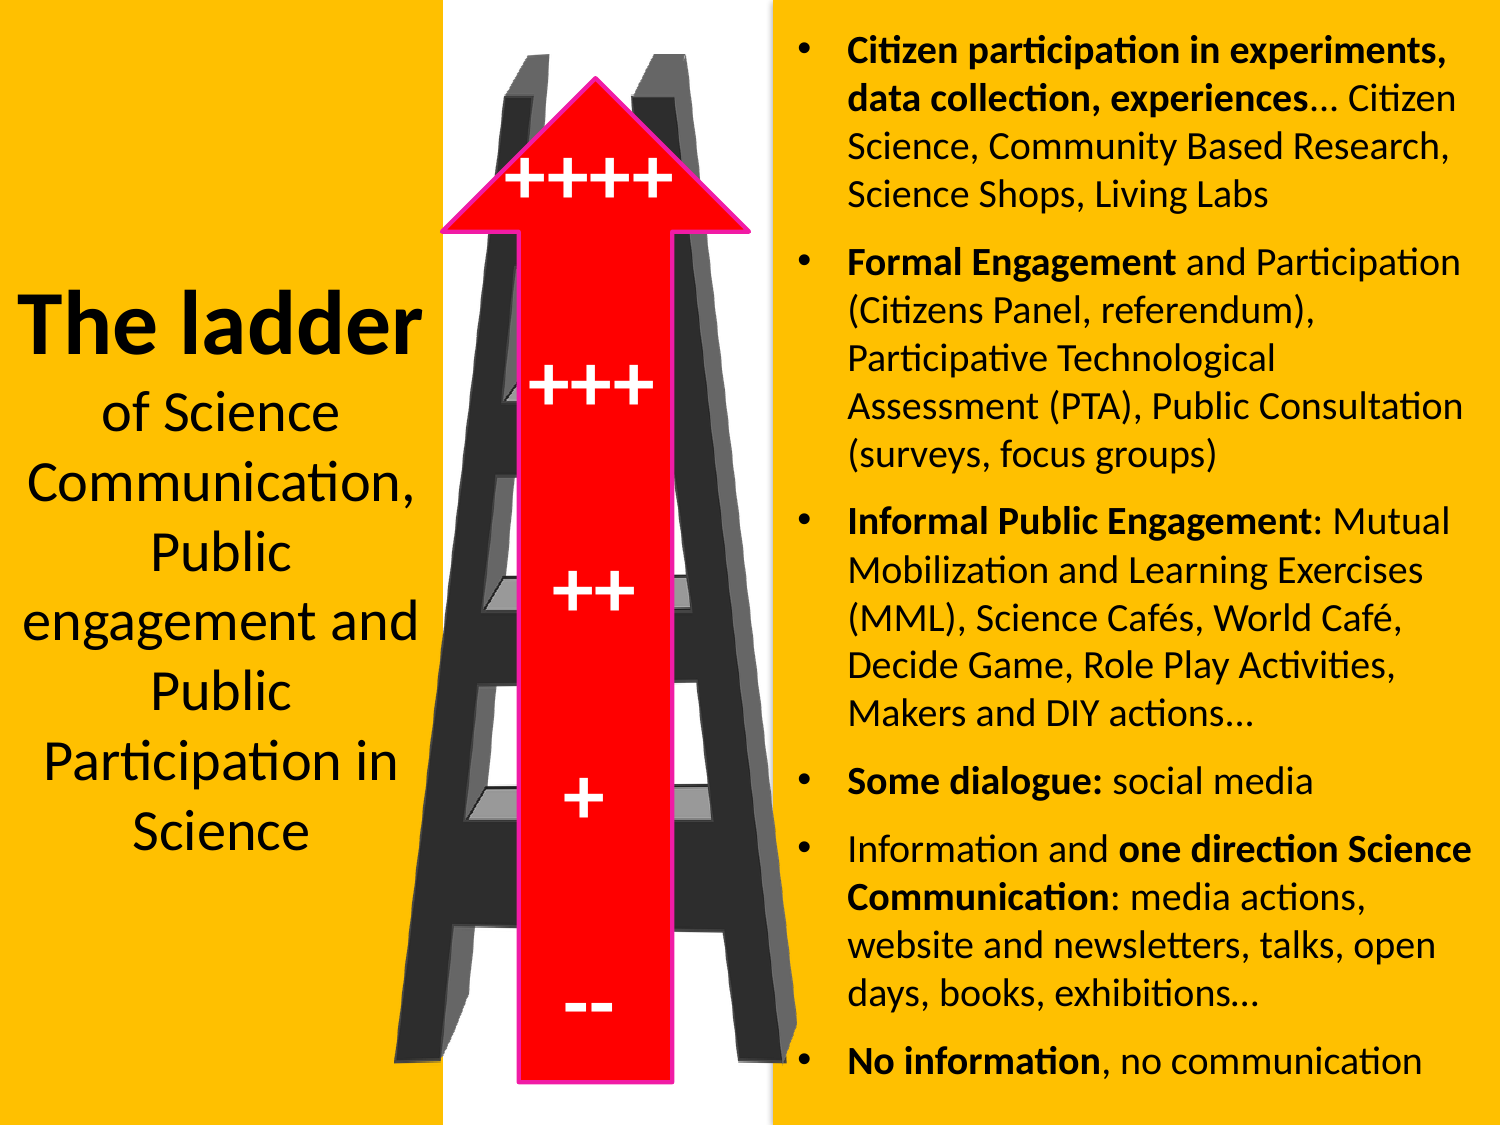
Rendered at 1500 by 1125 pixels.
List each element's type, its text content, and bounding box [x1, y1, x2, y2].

picture [394, 54, 797, 1067]
list Citizen participation in experiments, data collection, experiences... Citizen Science, Community Based Research, Science Shops, Living Labs Formal Engagement and Participation (Citizens Panel, referendum), Participative Technological Assessment (PTA), Public Consultation (surveys, focus groups) Informal Public Engagement: Mutual Mobilization and Learning Exercises (MML), Science Cafés, World Café, Decide Game, Role Play Activities, Makers and DIY actions... Some dialogue: social media Information and one direction Science Communication: media actions, website and newsletters, talks, open days, books, exhibitions… No information, no communication [773, 0, 1500, 1125]
title The ladder of Science Communication, Public engagement and Public Participation in Science [0, 0, 443, 1125]
text_box [516, 1075, 675, 1085]
